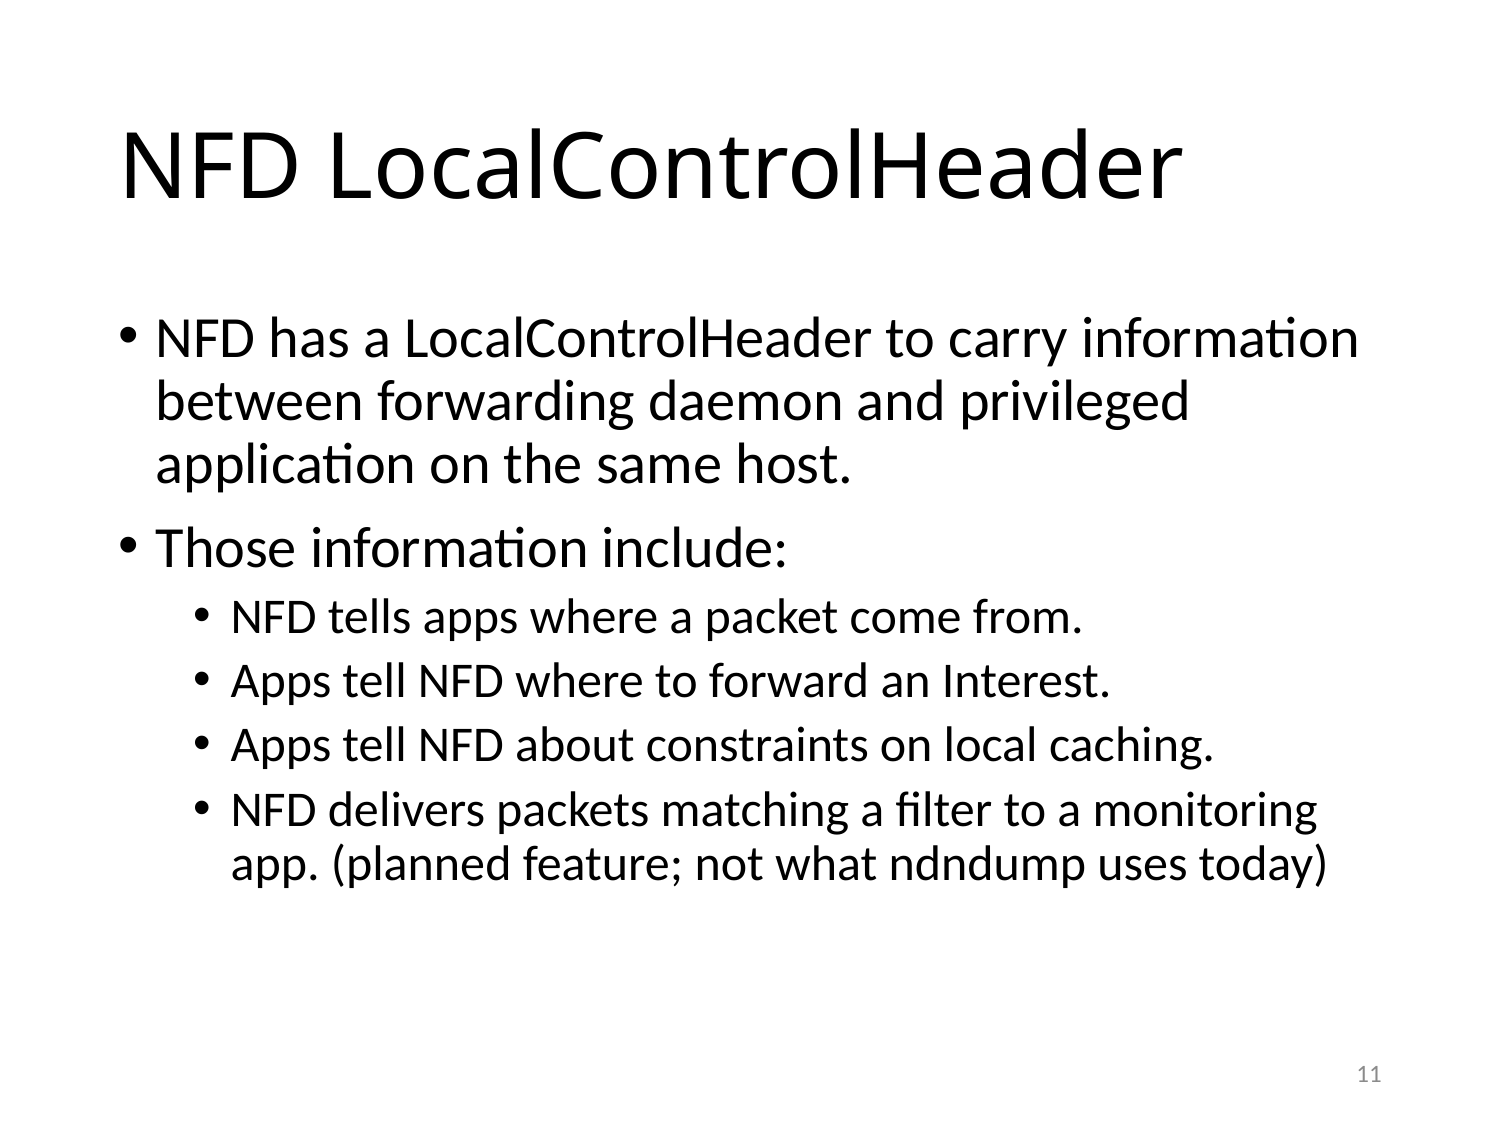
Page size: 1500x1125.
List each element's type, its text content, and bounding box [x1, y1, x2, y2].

list NFD has a LocalControlHeader to carry information between forwarding daemon and privileged application on the same host. Those information include: NFD tells apps where a packet come from. Apps tell NFD where to forward an Interest. Apps tell NFD about constraints on local caching. NFD delivers packets matching a filter to a monitoring app. (planned feature; not what ndndump uses today) [103, 299, 1397, 1014]
slide_number 11 [1059, 1042, 1397, 1103]
title NFD LocalControlHeader [103, 59, 1397, 278]
